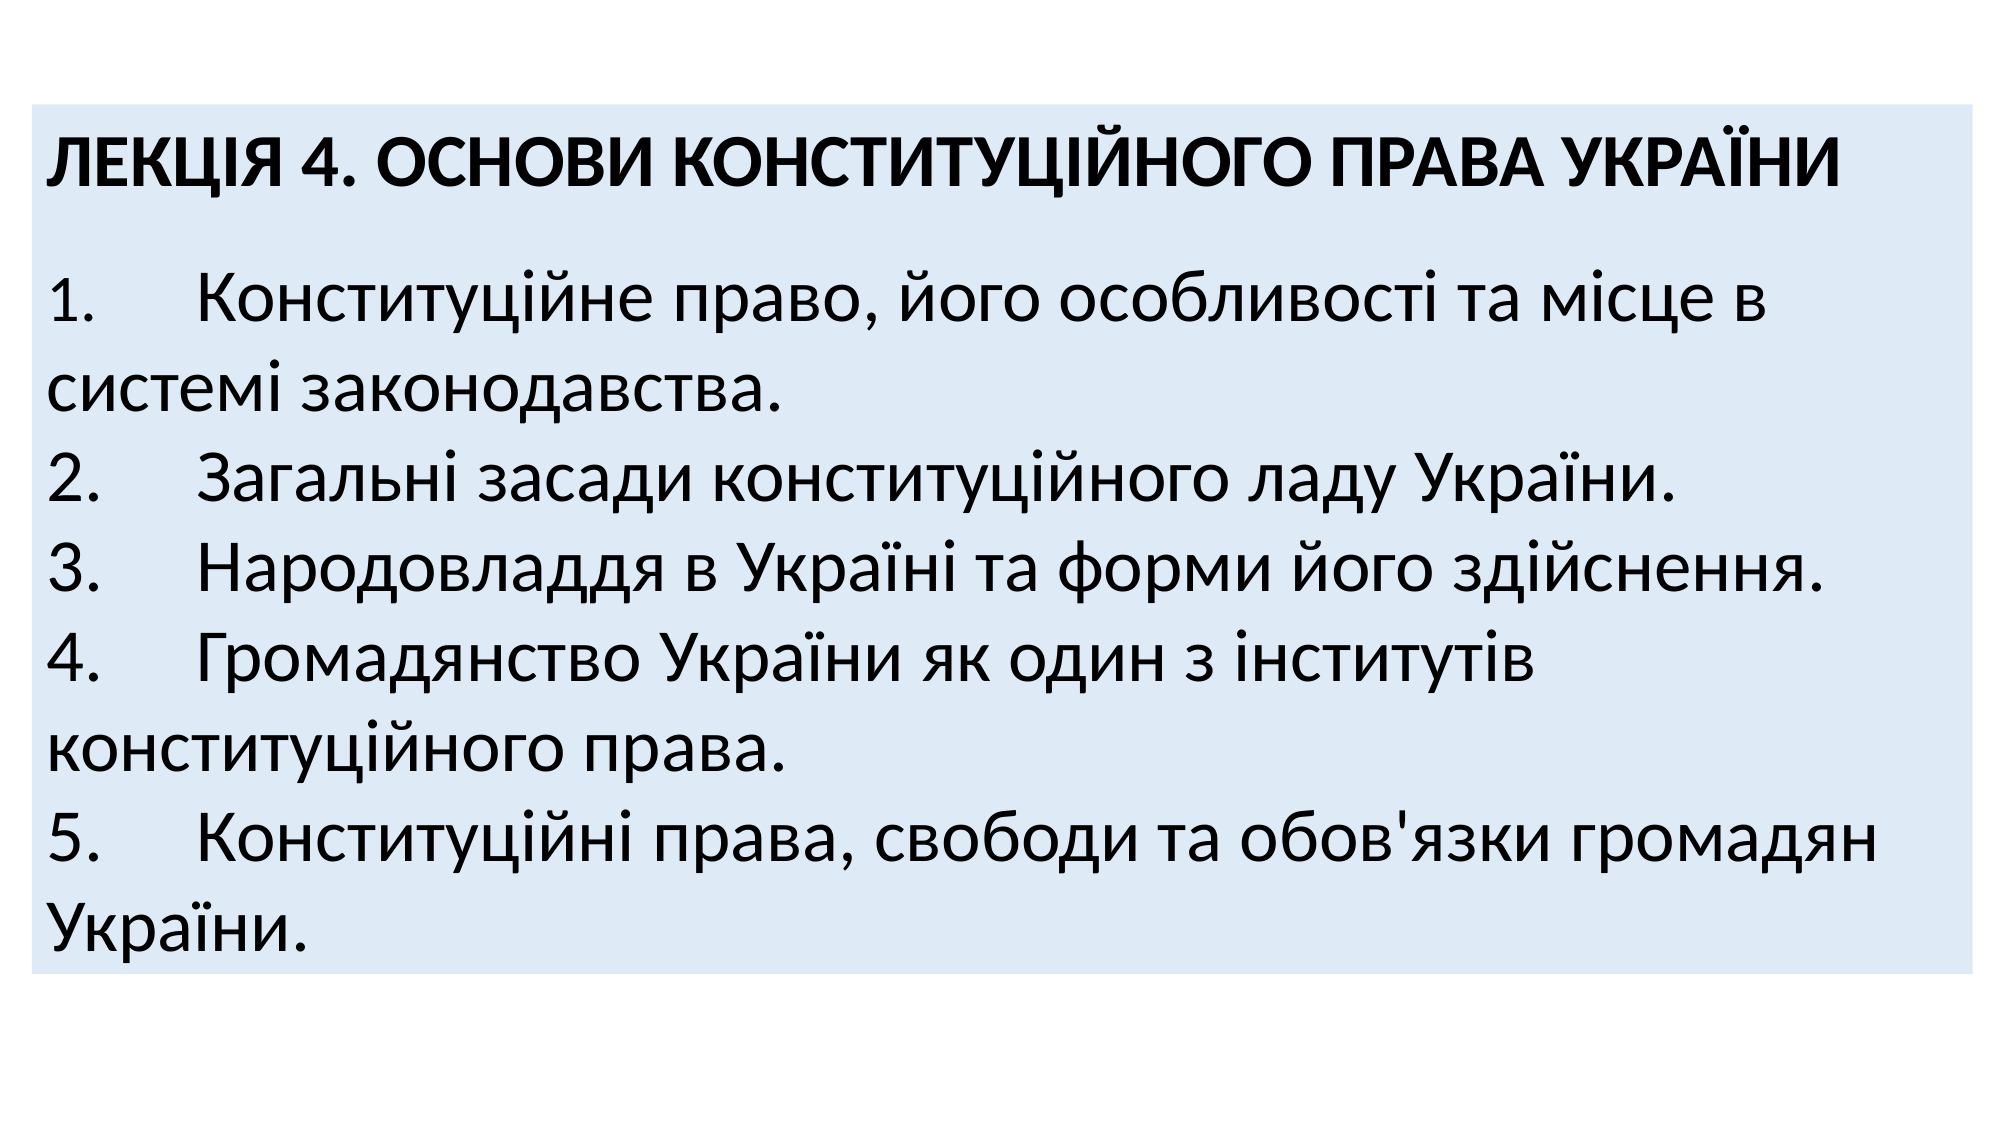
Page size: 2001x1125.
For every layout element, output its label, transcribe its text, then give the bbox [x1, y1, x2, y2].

text_box ЛЕКЦІЯ 4. ОСНОВИ КОНСТИТУЦІЙНОГО ПРАВА УКРАЇНИ 1. Конституційне право, його особливості та місце в системі законодавства. 2. Загальні засади конституційного ладу України. 3. Народовладдя в Україні та форми його здійснення. 4. Громадянство України як один з інститутів конституційного права. 5. Конституційні права, свободи та обов'язки громадян України. [31, 104, 1973, 975]
